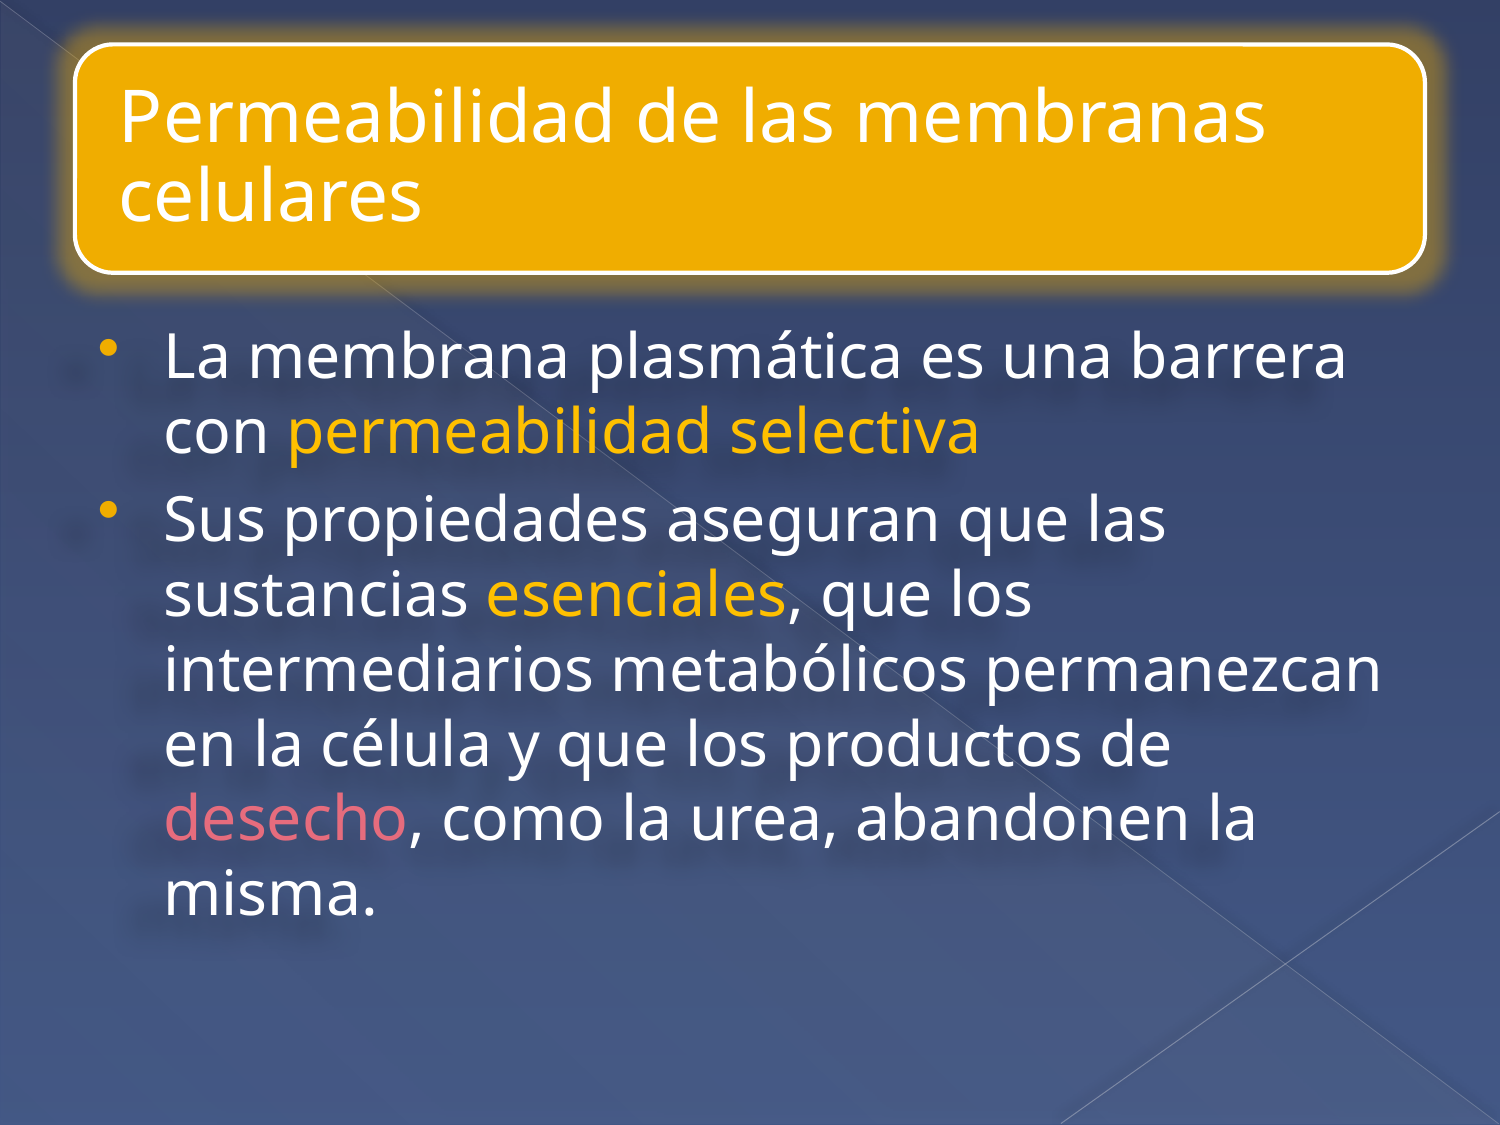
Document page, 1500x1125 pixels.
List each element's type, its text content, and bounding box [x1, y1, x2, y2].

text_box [74, 43, 1426, 274]
list La membrana plasmática es una barrera con permeabilidad selectiva Sus propiedades aseguran que las sustancias esenciales, que los intermediarios metabólicos permanezcan en la célula y que los productos de desecho, como la urea, abandonen la misma. [75, 308, 1425, 1059]
